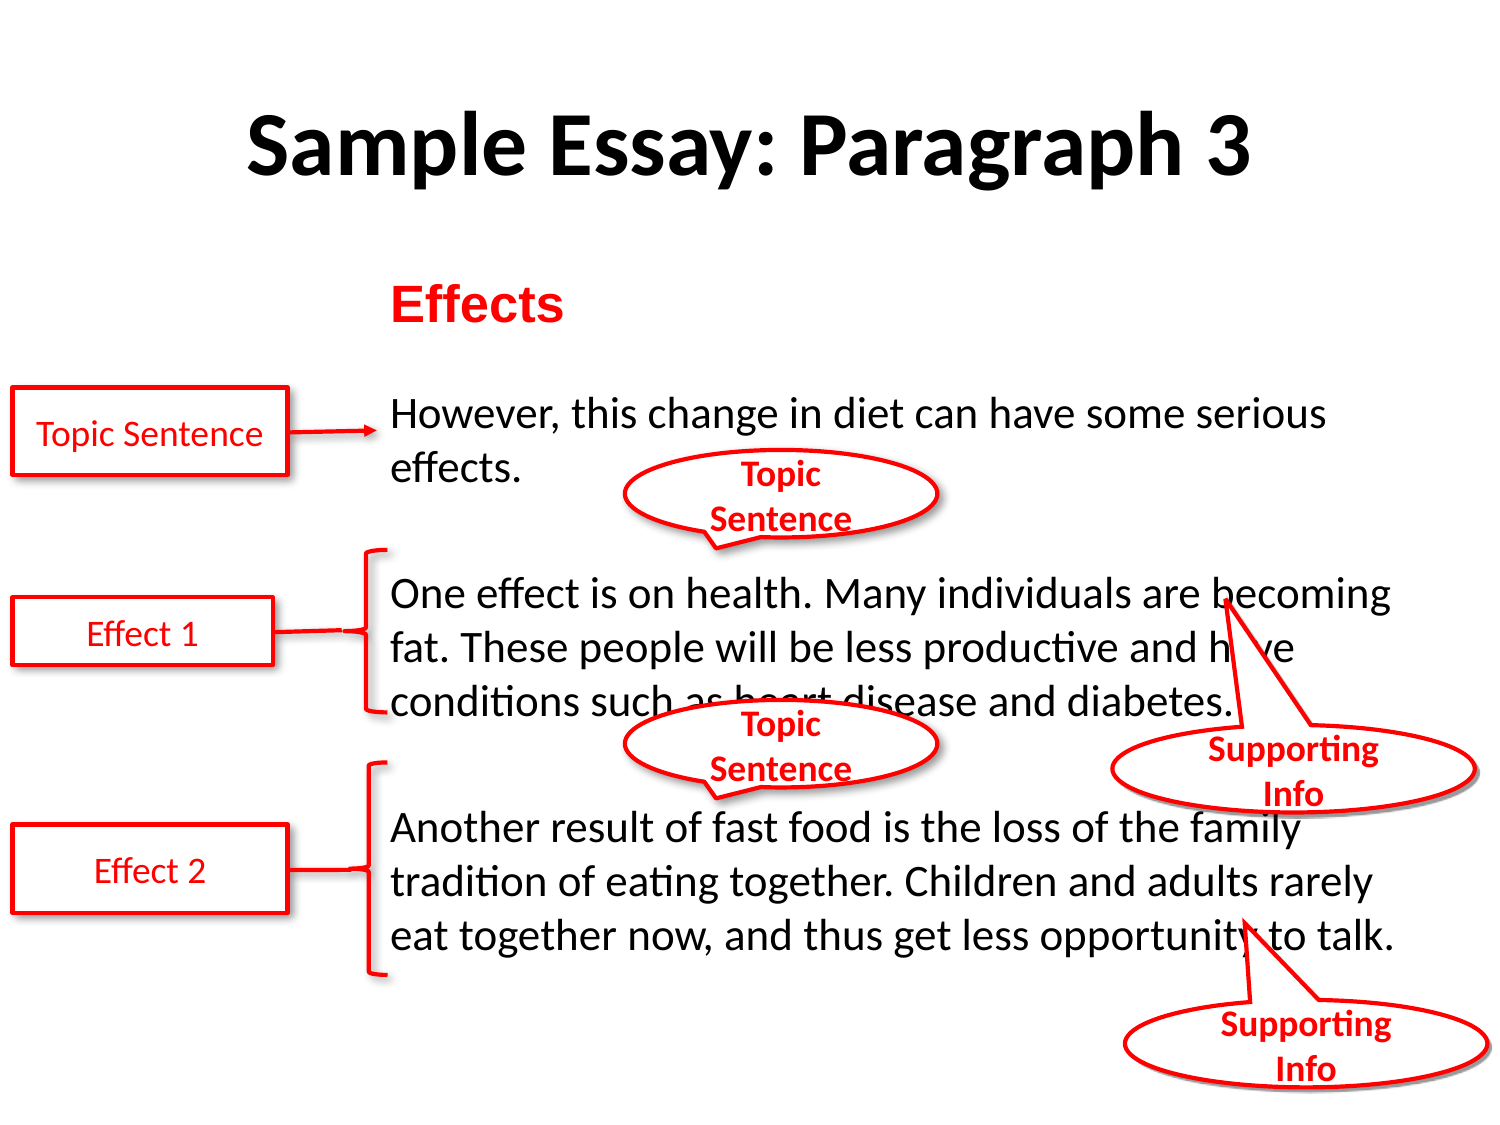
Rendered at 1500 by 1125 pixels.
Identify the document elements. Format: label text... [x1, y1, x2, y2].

text_box Supporting Info [1124, 923, 1488, 1088]
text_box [12, 762, 388, 976]
title Sample Essay: Paragraph 3 [75, 45, 1425, 233]
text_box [12, 549, 388, 713]
text_box Supporting Info [1112, 598, 1475, 813]
text_box Topic Sentence [10, 385, 377, 477]
text_box Topic Sentence [622, 447, 940, 551]
text_box Topic Sentence [622, 697, 940, 801]
list Effects However, this change in diet can have some serious effects. One effect is on health. Many individuals are becoming fat. These people will be less productive and have conditions such as heart disease and diabetes. Another result of fast food is the loss of the family tradition of eating together. Children and adults rarely eat together now, and thus get less opportunity to talk. [375, 262, 1425, 1005]
